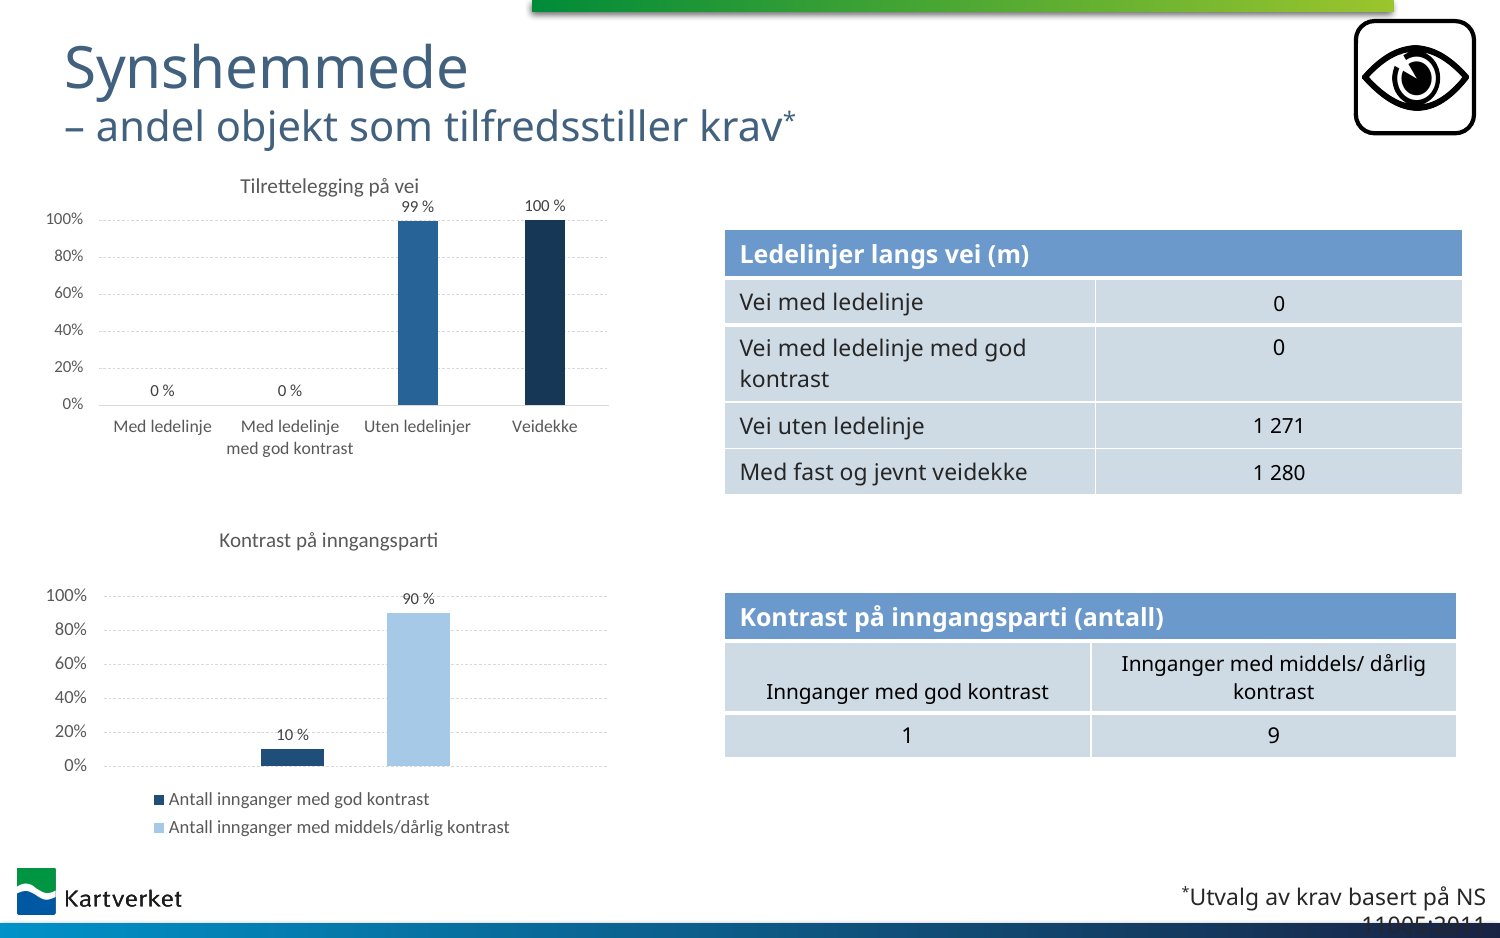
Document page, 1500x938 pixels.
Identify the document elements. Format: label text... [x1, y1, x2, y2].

table_cell 1 271 [1096, 403, 1462, 448]
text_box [1355, 20, 1475, 134]
table_cell Innganger med middels/ dårlig kontrast [1092, 643, 1456, 711]
table_cell 1 280 [1096, 449, 1462, 494]
picture [41, 166, 619, 492]
table_header Ledelinjer langs vei (m) [725, 230, 1462, 276]
text_box *Utvalg av krav basert på NS 11005:2011 [1068, 873, 1500, 938]
picture [41, 520, 617, 846]
table_cell 0 [1096, 280, 1462, 323]
table_cell Vei med ledelinje med god kontrast [725, 327, 1095, 401]
table_cell 9 [1092, 715, 1456, 757]
table_cell Med fast og jevnt veidekke [725, 449, 1095, 494]
table_cell 1 [725, 715, 1090, 757]
table_header Kontrast på inngangsparti (antall) [725, 593, 1456, 639]
table_cell Vei uten ledelinje [725, 403, 1095, 448]
text_box Synshemmede – andel objekt som tilfredsstiller krav* [49, 24, 1431, 158]
table_cell Vei med ledelinje [725, 280, 1095, 323]
table_cell 0 [1096, 327, 1462, 401]
table_cell Innganger med god kontrast [725, 643, 1090, 711]
